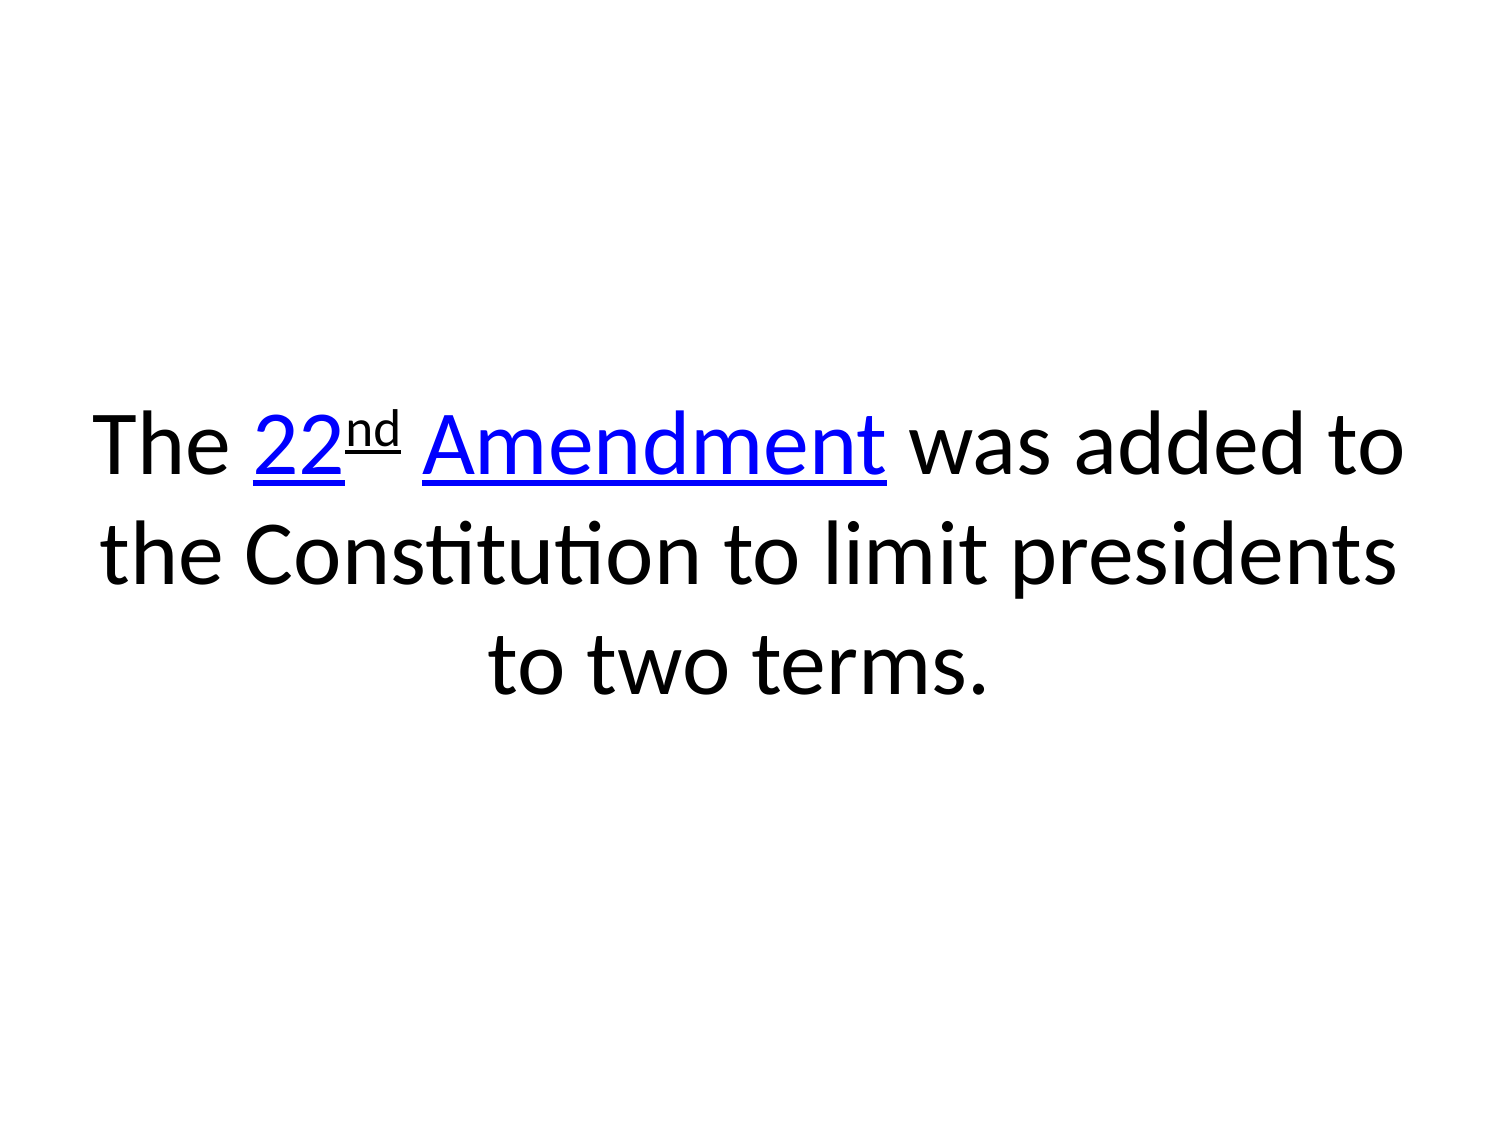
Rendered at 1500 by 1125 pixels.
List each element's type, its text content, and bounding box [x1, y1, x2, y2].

title The 22nd Amendment was added to the Constitution to limit presidents to two terms. [74, 44, 1426, 1051]
